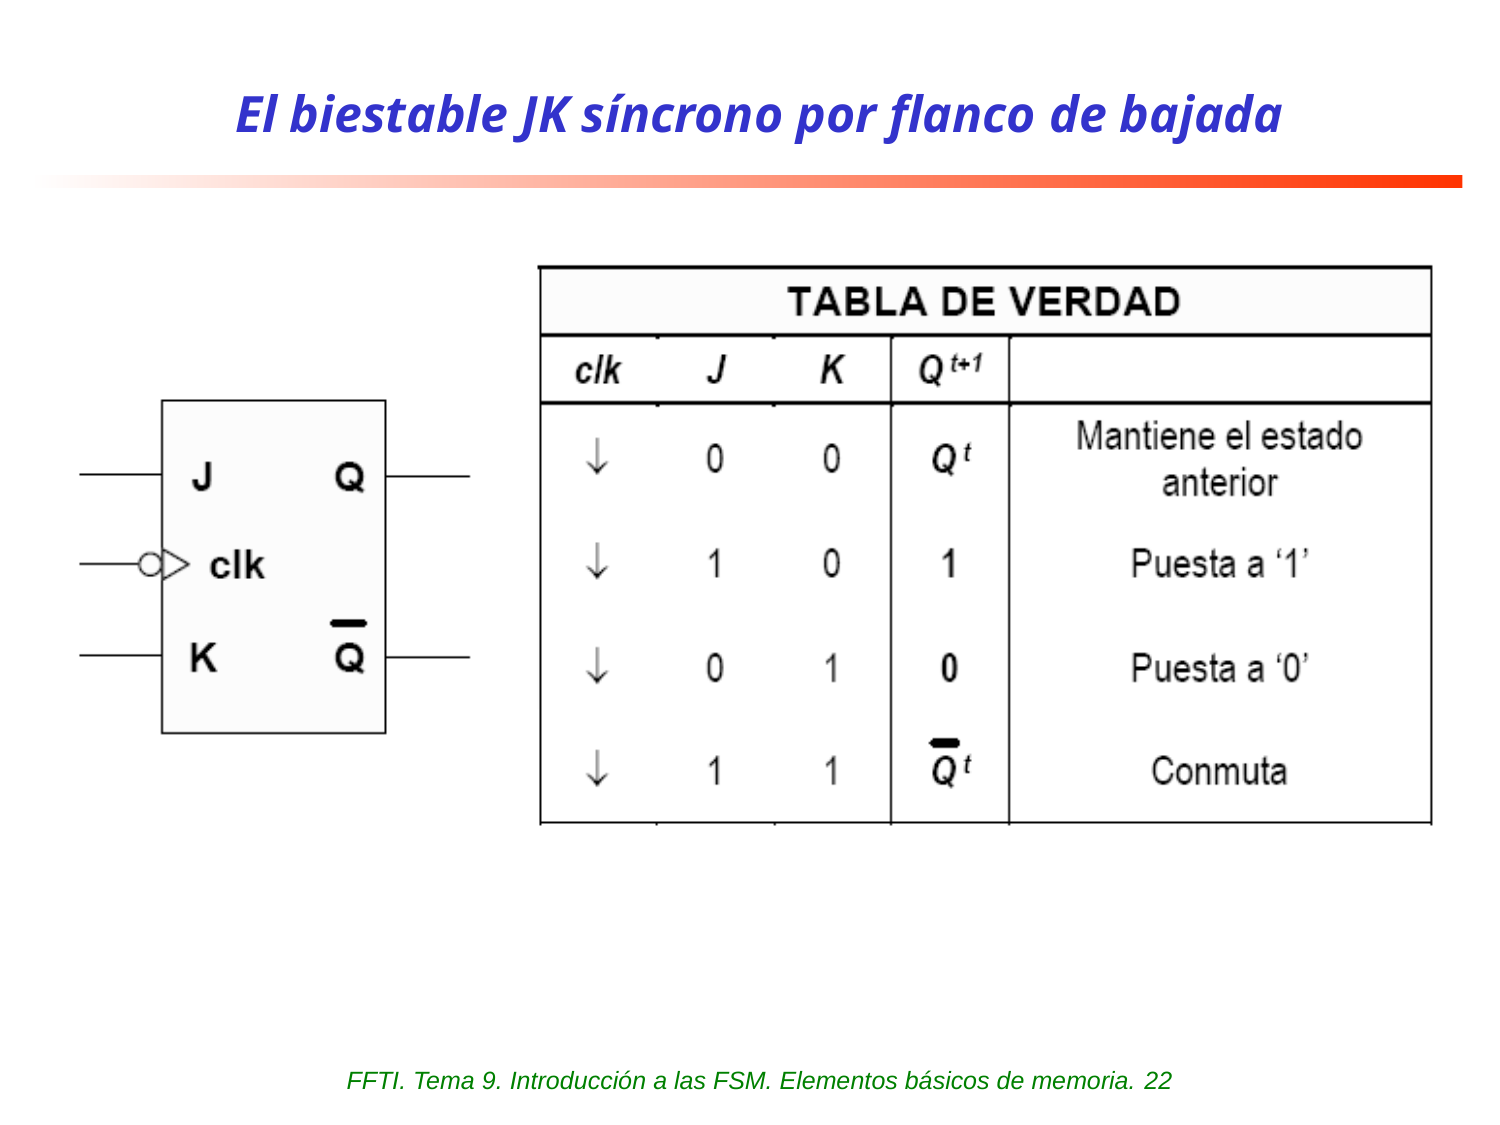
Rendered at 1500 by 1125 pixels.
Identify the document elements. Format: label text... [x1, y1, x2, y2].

title El biestable JK síncrono por flanco de bajada [68, 49, 1451, 176]
picture [68, 366, 476, 774]
picture [528, 247, 1451, 834]
footer FFTI. Tema 9. Introducción a las FSM. Elementos básicos de memoria. 22 [68, 1056, 1451, 1103]
